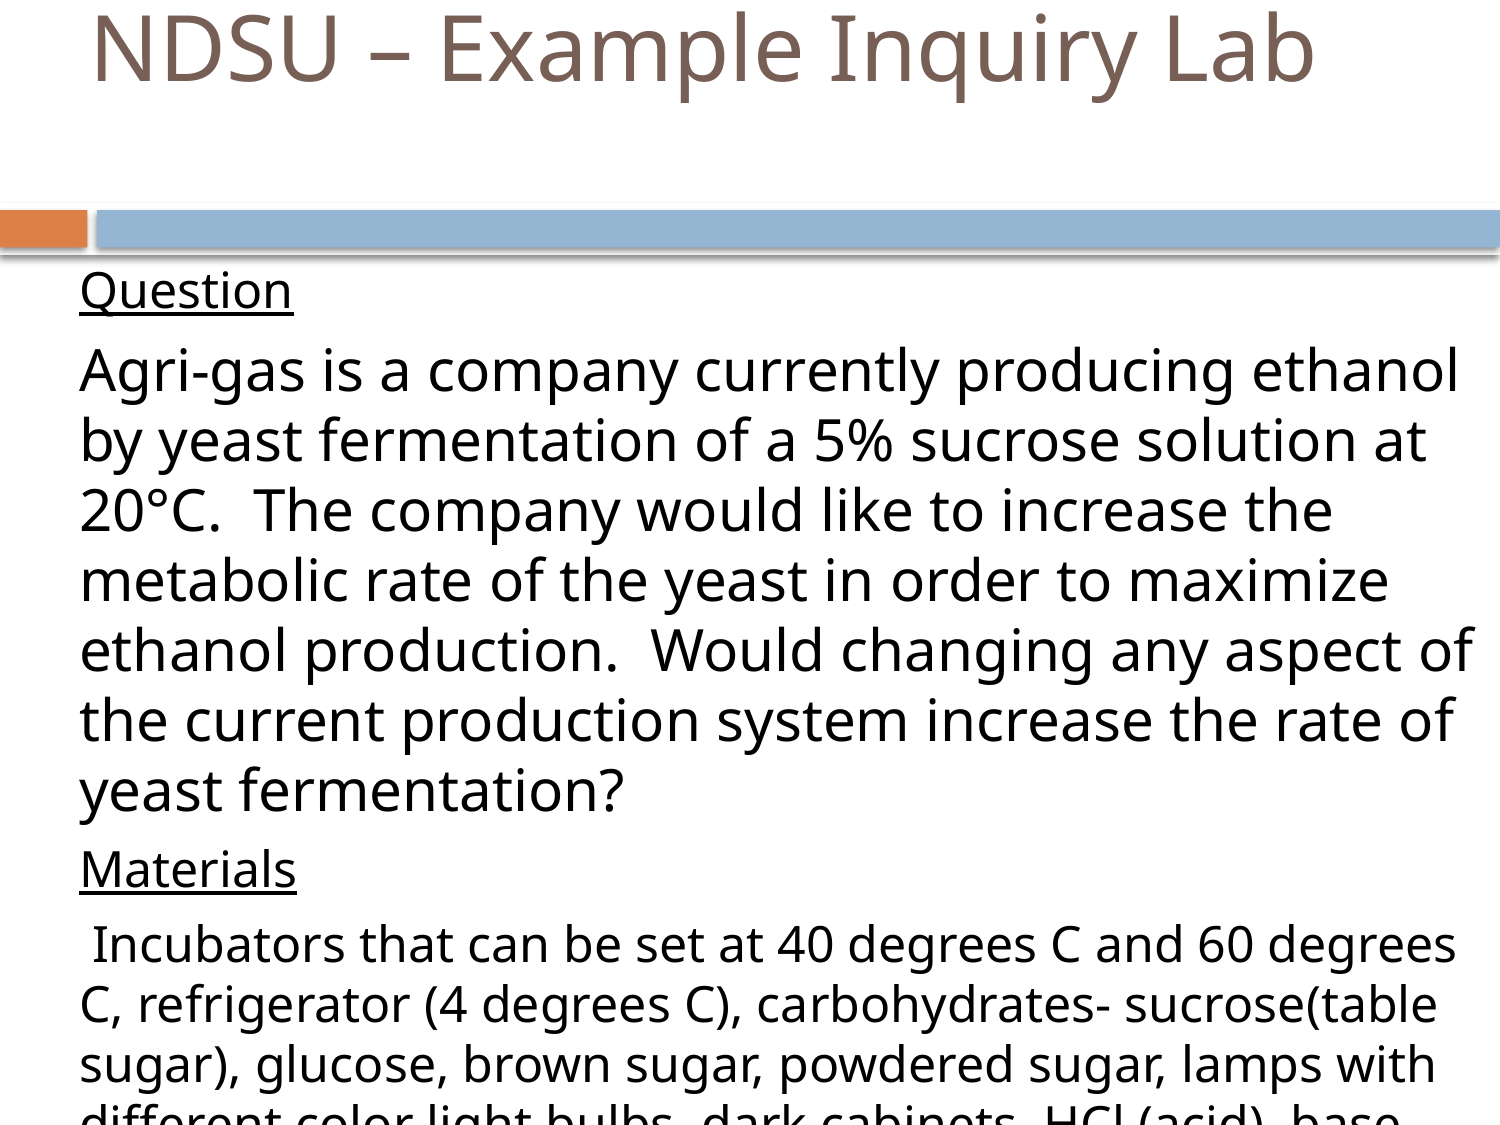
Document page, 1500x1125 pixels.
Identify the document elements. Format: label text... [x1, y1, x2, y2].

list Question Agri-gas is a company currently producing ethanol by yeast fermentation of a 5% sucrose solution at 20°C. The company would like to increase the metabolic rate of the yeast in order to maximize ethanol production. Would changing any aspect of the current production system increase the rate of yeast fermentation? Materials Incubators that can be set at 40 degrees C and 60 degrees C, refrigerator (4 degrees C), carbohydrates- sucrose(table sugar), glucose, brown sugar, powdered sugar, lamps with different color light bulbs, dark cabinets, HCl (acid), base (NaOH) [64, 251, 1500, 994]
title NDSU – Example Inquiry Lab [75, 0, 1425, 139]
